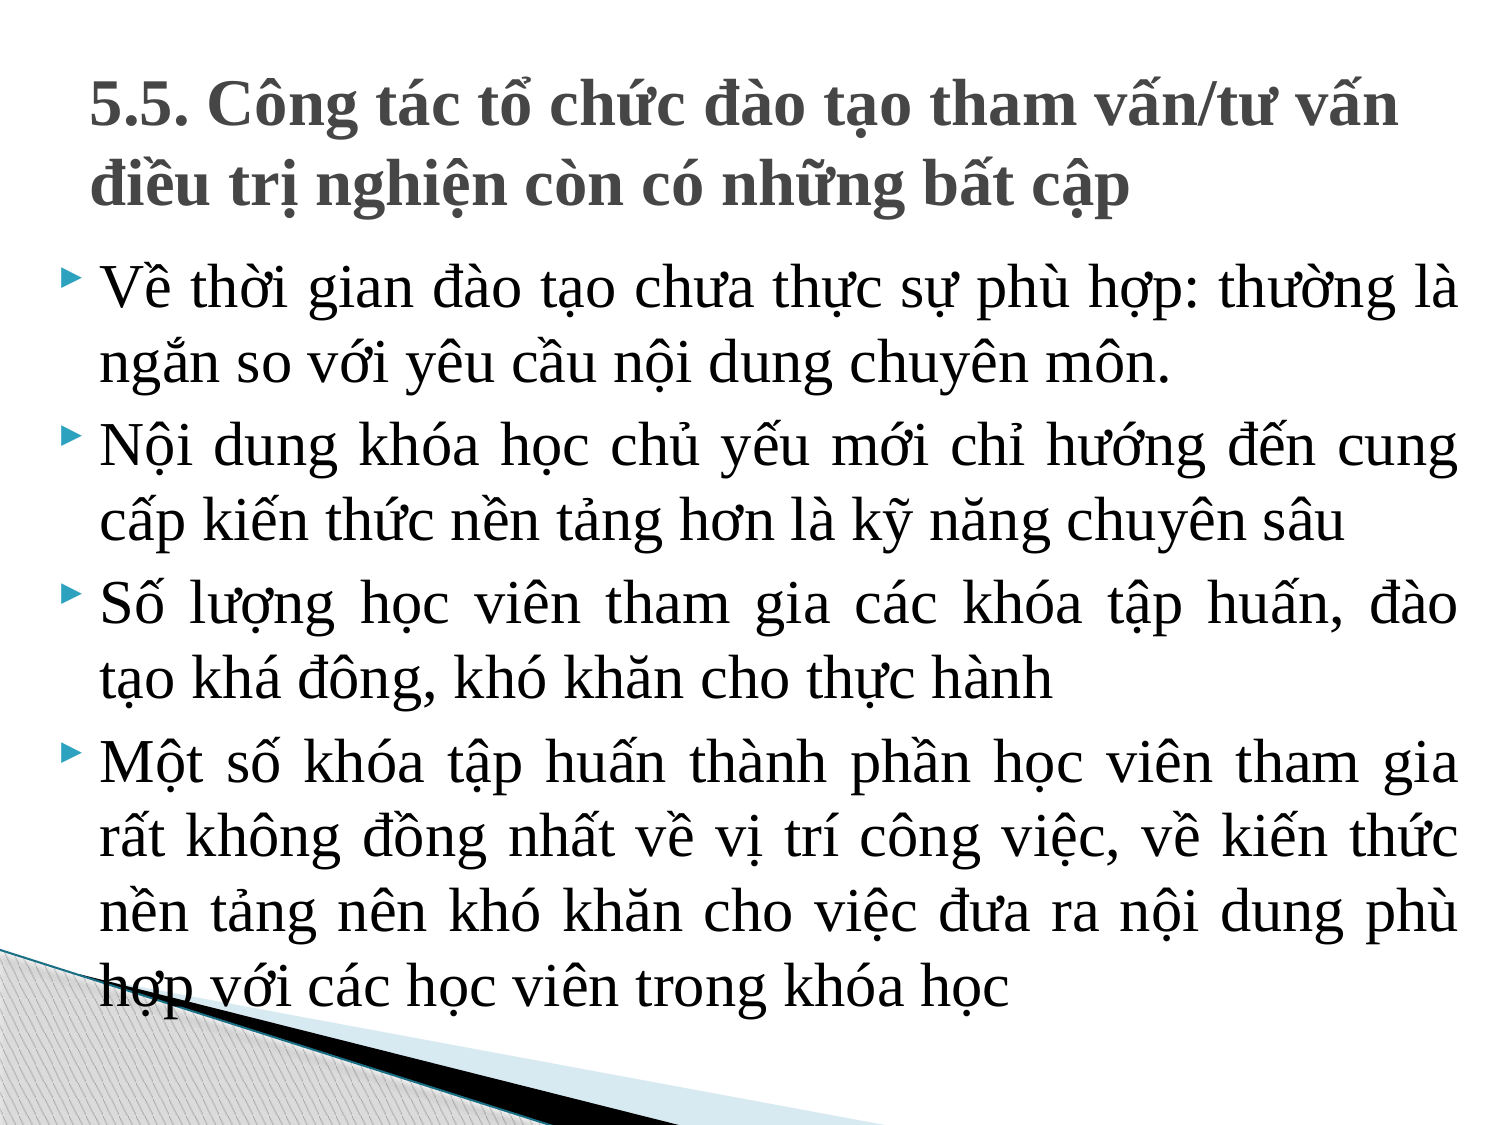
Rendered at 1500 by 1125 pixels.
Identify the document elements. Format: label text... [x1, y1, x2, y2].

title 5.5. Công tác tổ chức đào tạo tham vấn/tư vấn điều trị nghiện còn có những bất cập [75, 45, 1425, 233]
list Về thời gian đào tạo chưa thực sự phù hợp: thường là ngắn so với yêu cầu nội dung chuyên môn. Nội dung khóa học chủ yếu mới chỉ hướng đến cung cấp kiến thức nền tảng hơn là kỹ năng chuyên sâu Số lượng học viên tham gia các khóa tập huấn, đào tạo khá đông, khó khăn cho thực hành Một số khóa tập huấn thành phần học viên tham gia rất không đồng nhất về vị trí công việc, về kiến thức nền tảng nên khó khăn cho việc đưa ra nội dung phù hợp với các học viên trong khóa học [24, 237, 1475, 980]
